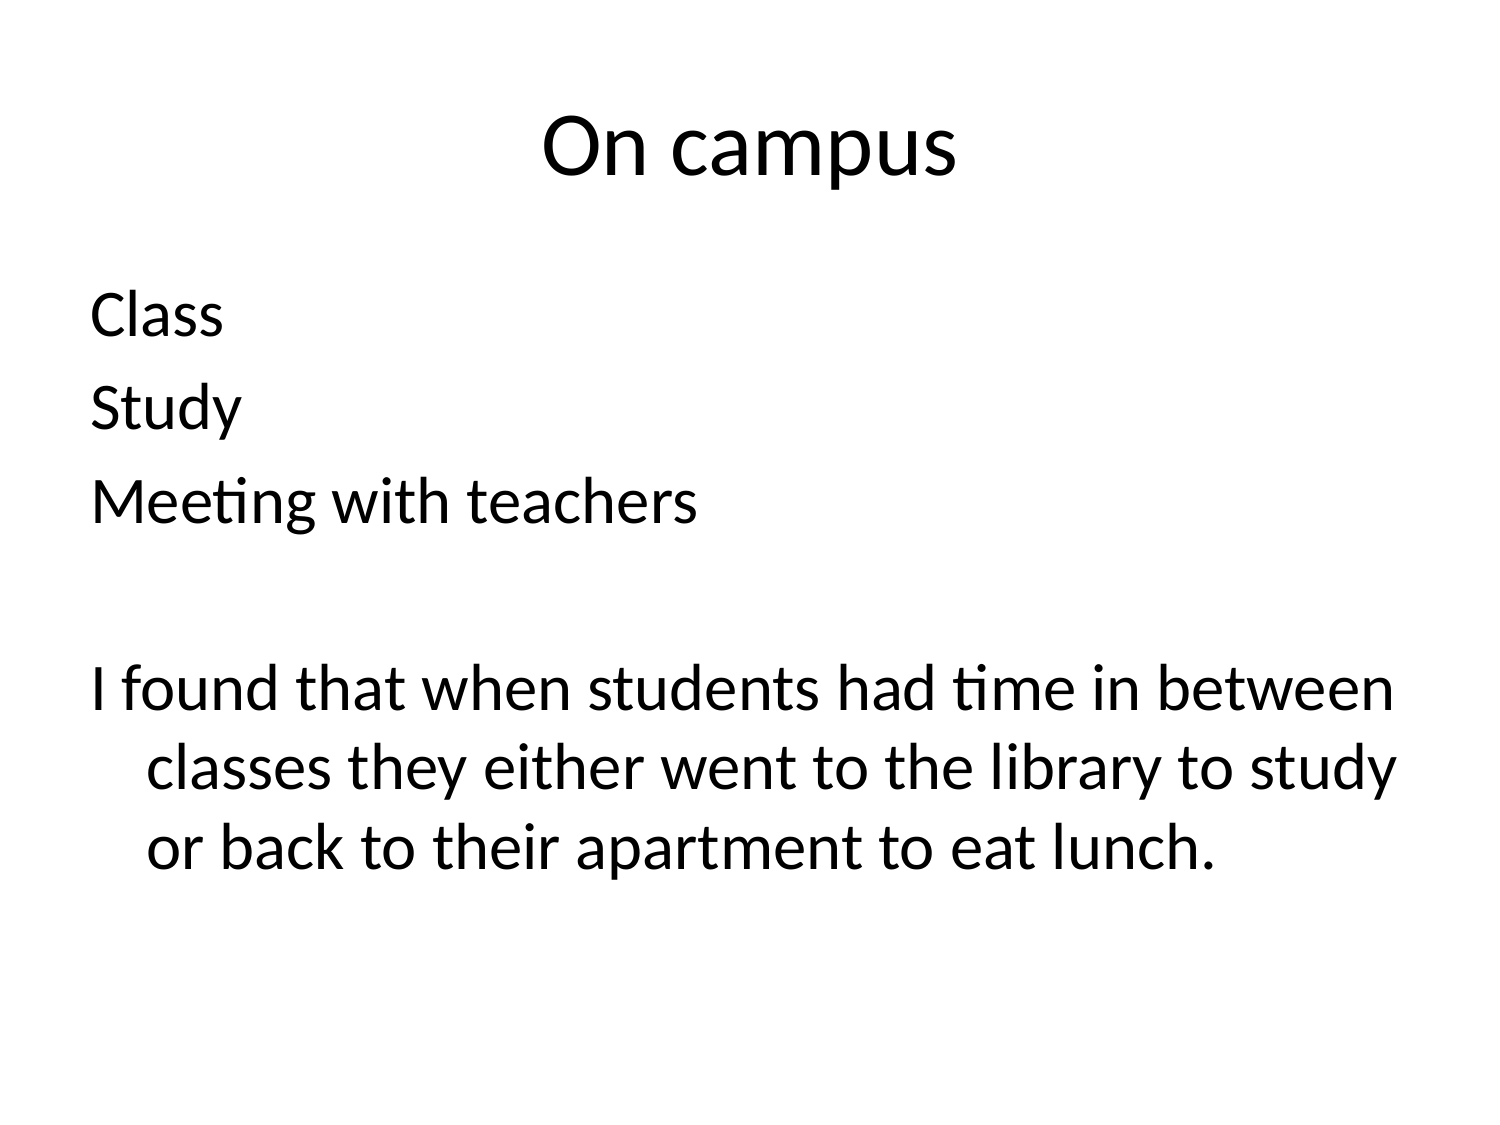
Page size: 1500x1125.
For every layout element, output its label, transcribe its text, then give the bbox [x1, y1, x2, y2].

title On campus [75, 45, 1425, 233]
list Class Study Meeting with teachers I found that when students had time in between classes they either went to the library to study or back to their apartment to eat lunch. [75, 262, 1425, 1005]
